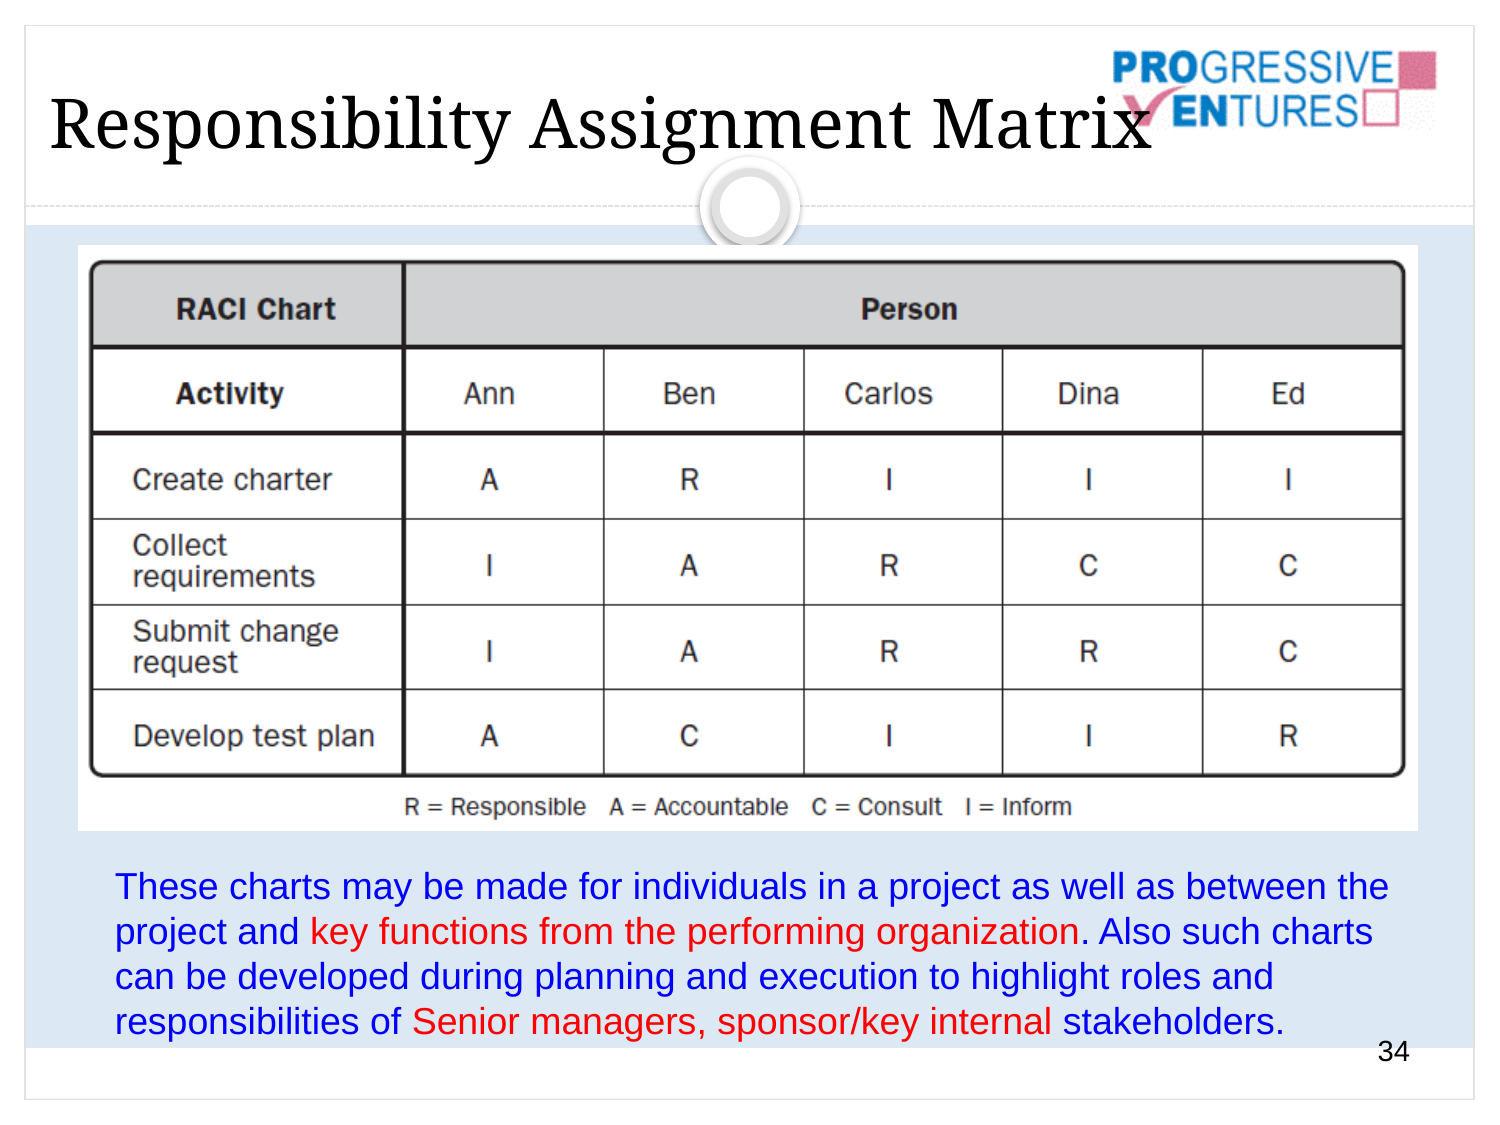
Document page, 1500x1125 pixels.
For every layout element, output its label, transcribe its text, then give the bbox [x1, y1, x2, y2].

text_box These charts may be made for individuals in a project as well as between the project and key functions from the performing organization. Also such charts can be developed during planning and execution to highlight roles and responsibilities of Senior managers, sponsor/key internal stakeholders. [99, 854, 1413, 1050]
picture [78, 244, 1419, 832]
title Responsibility Assignment Matrix [49, 37, 1450, 163]
text_box 34 [1074, 1024, 1425, 1103]
